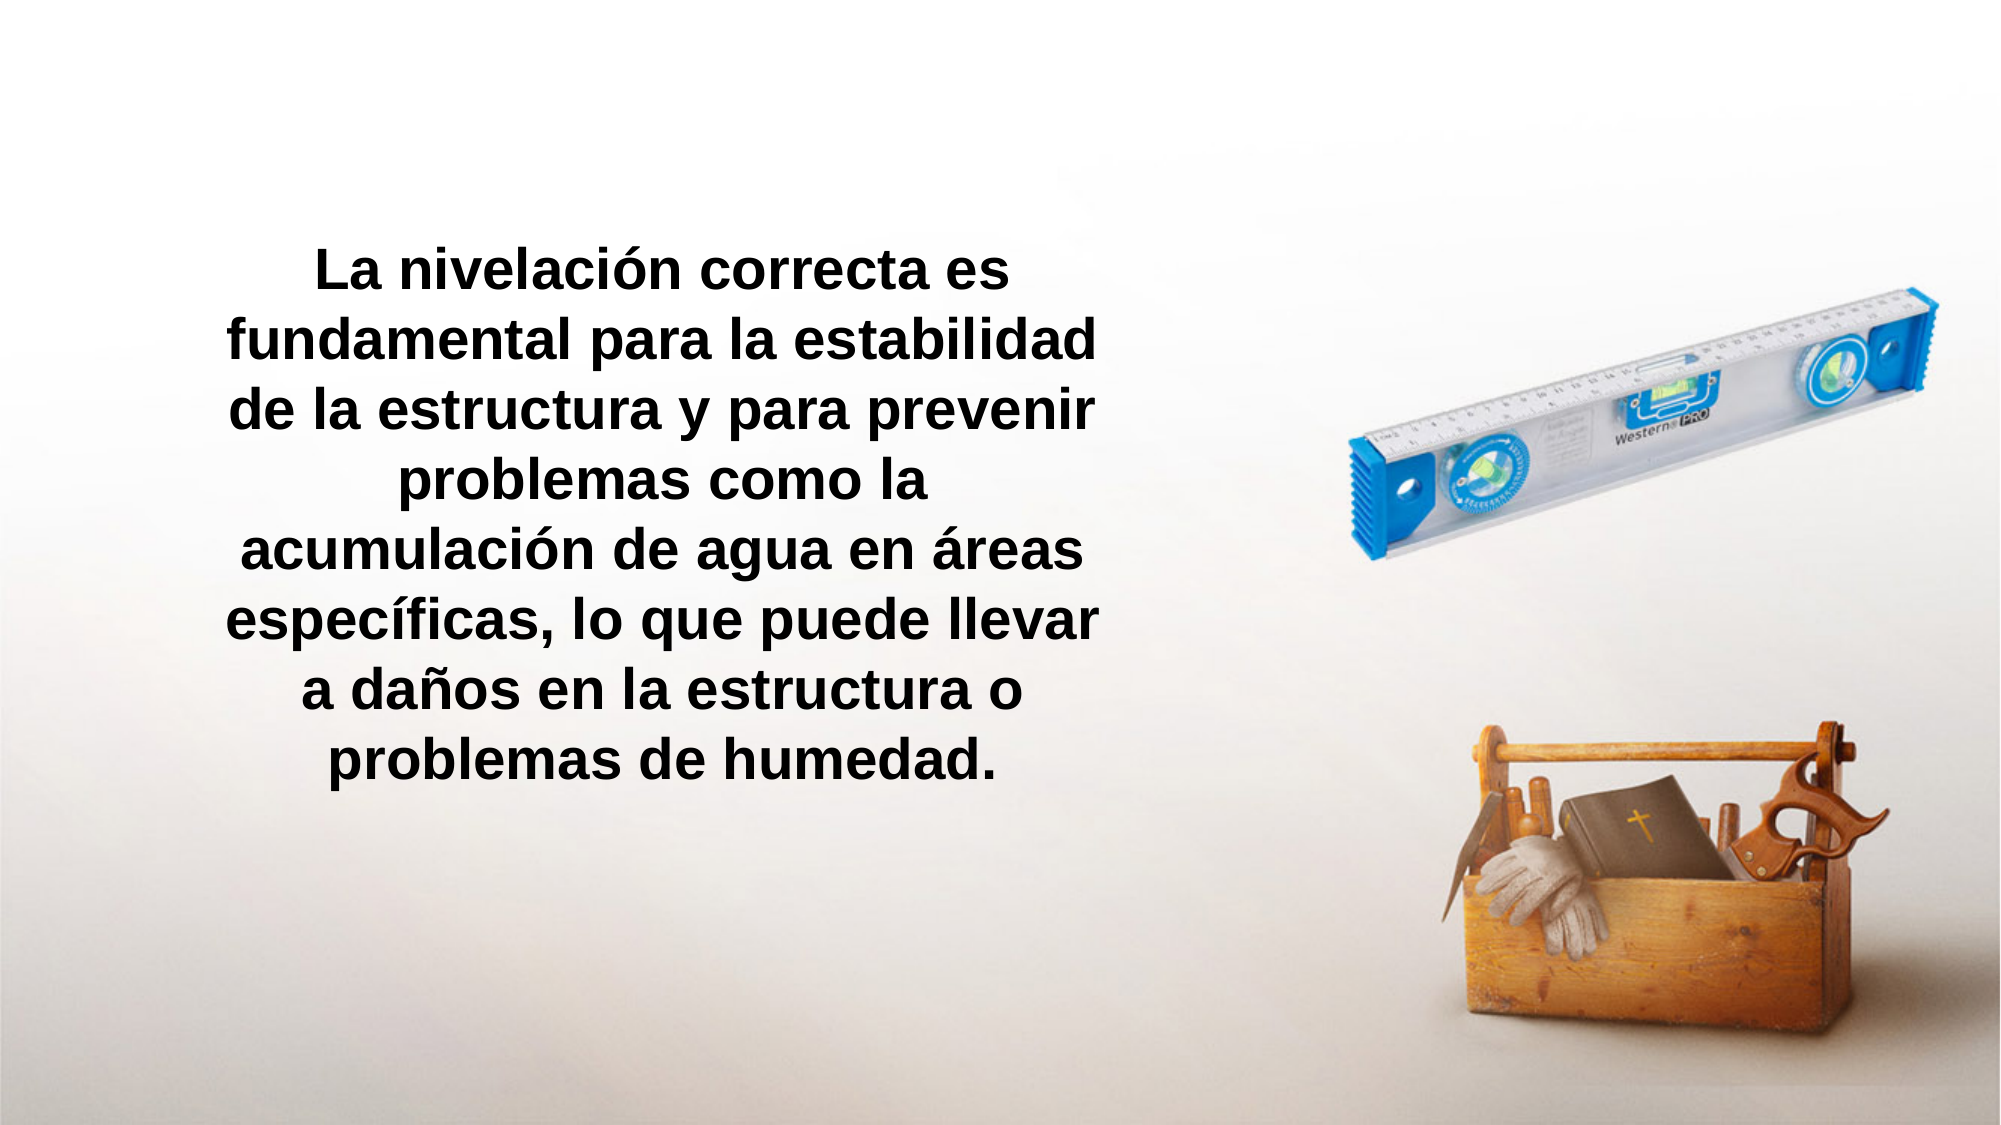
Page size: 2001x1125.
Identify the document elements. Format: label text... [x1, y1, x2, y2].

picture [0, 0, 2001, 1125]
text_box La nivelación correcta es fundamental para la estabilidad de la estructura y para prevenir problemas como la acumulación de agua en áreas específicas, lo que puede llevar a daños en la estructura o problemas de humedad. [196, 223, 1130, 799]
